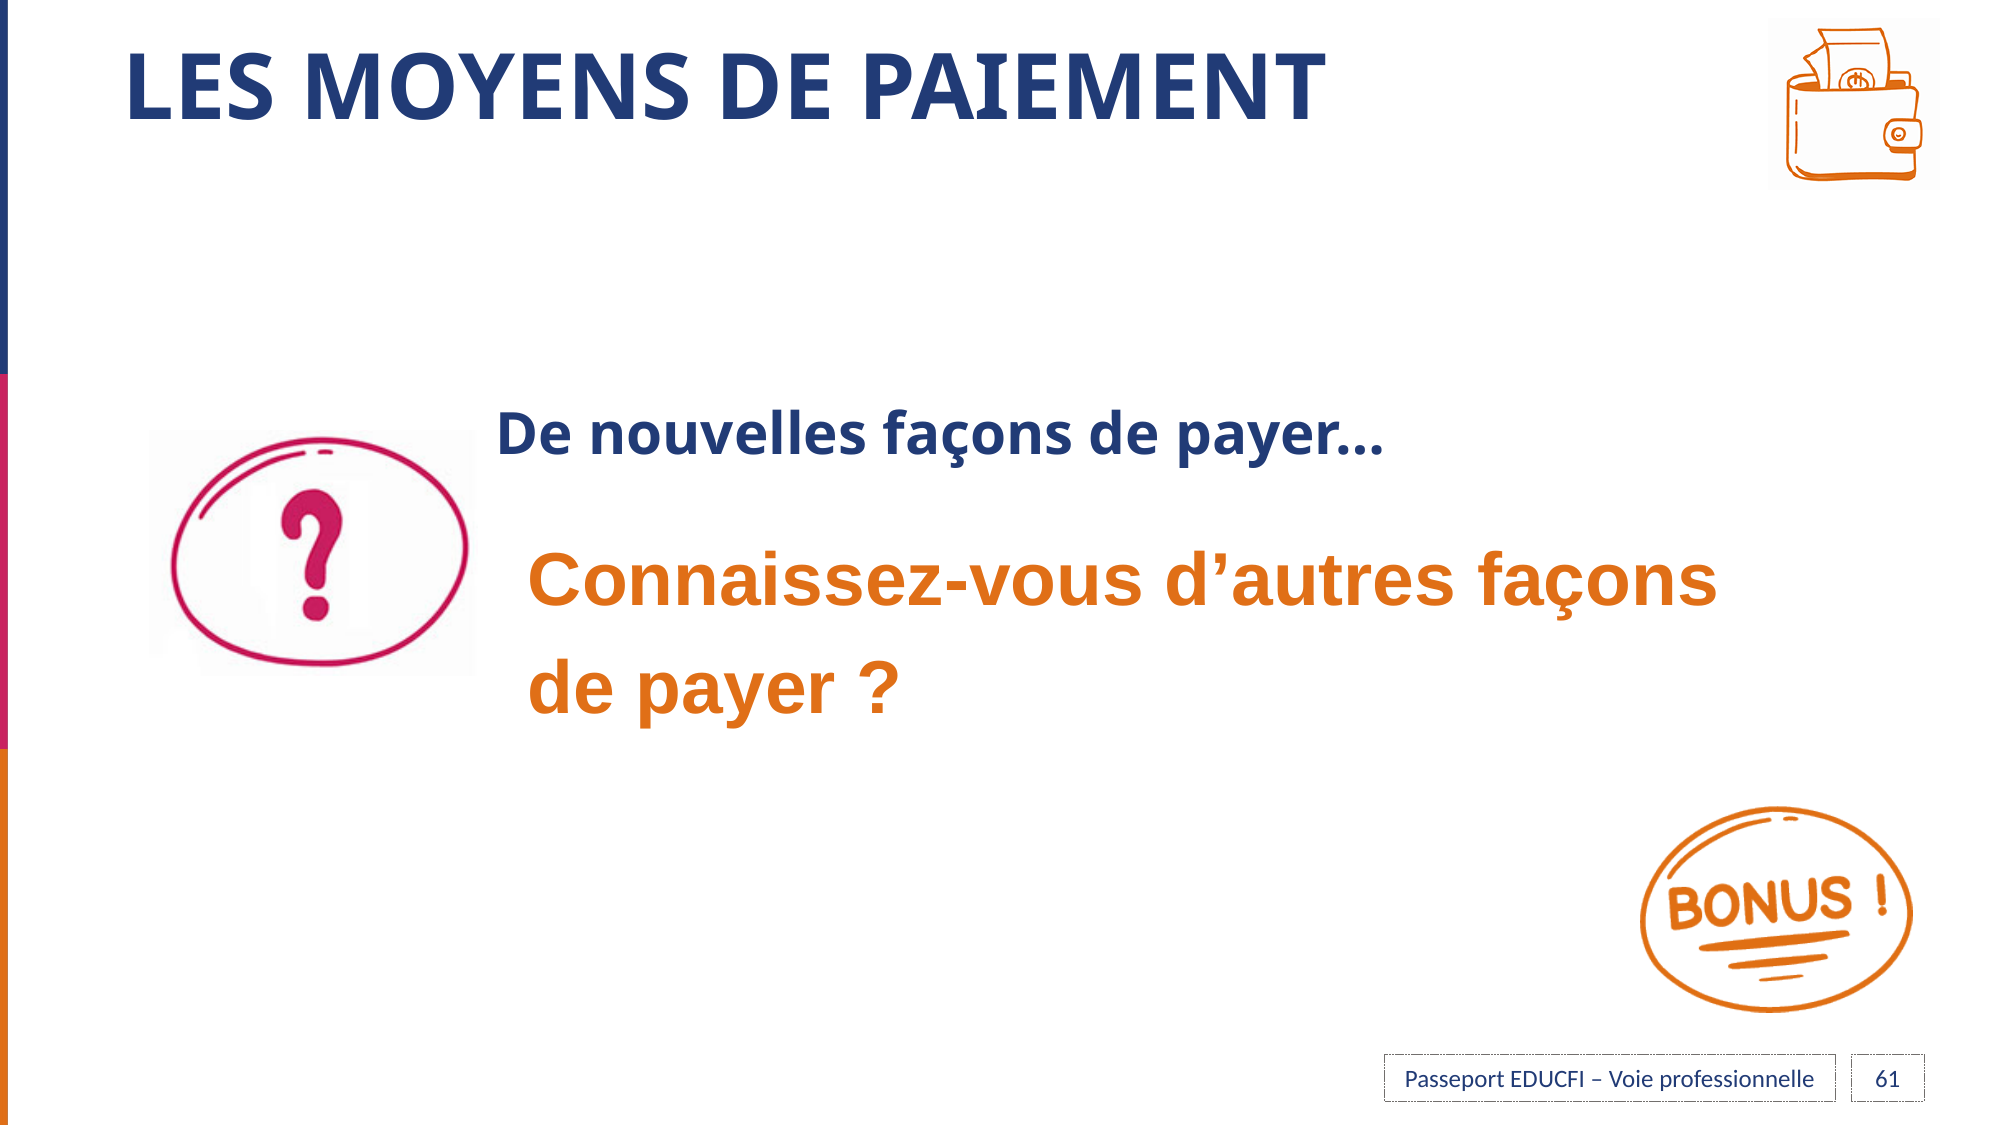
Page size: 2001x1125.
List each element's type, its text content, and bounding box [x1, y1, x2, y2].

footer Passeport EDUCFI – Voie professionnelle [1384, 1054, 1836, 1102]
text_box De nouvelles façons de payer… [480, 388, 1416, 474]
slide_number 61 [1851, 1054, 1925, 1102]
picture [0, 0, 8, 1125]
picture [1640, 806, 1913, 1013]
text_box Connaissez-vous d’autres façons de payer ? [520, 505, 1790, 736]
picture [1768, 18, 1940, 190]
title LES MOYENS DE PAIEMENT [108, 32, 1768, 148]
picture [149, 430, 478, 676]
